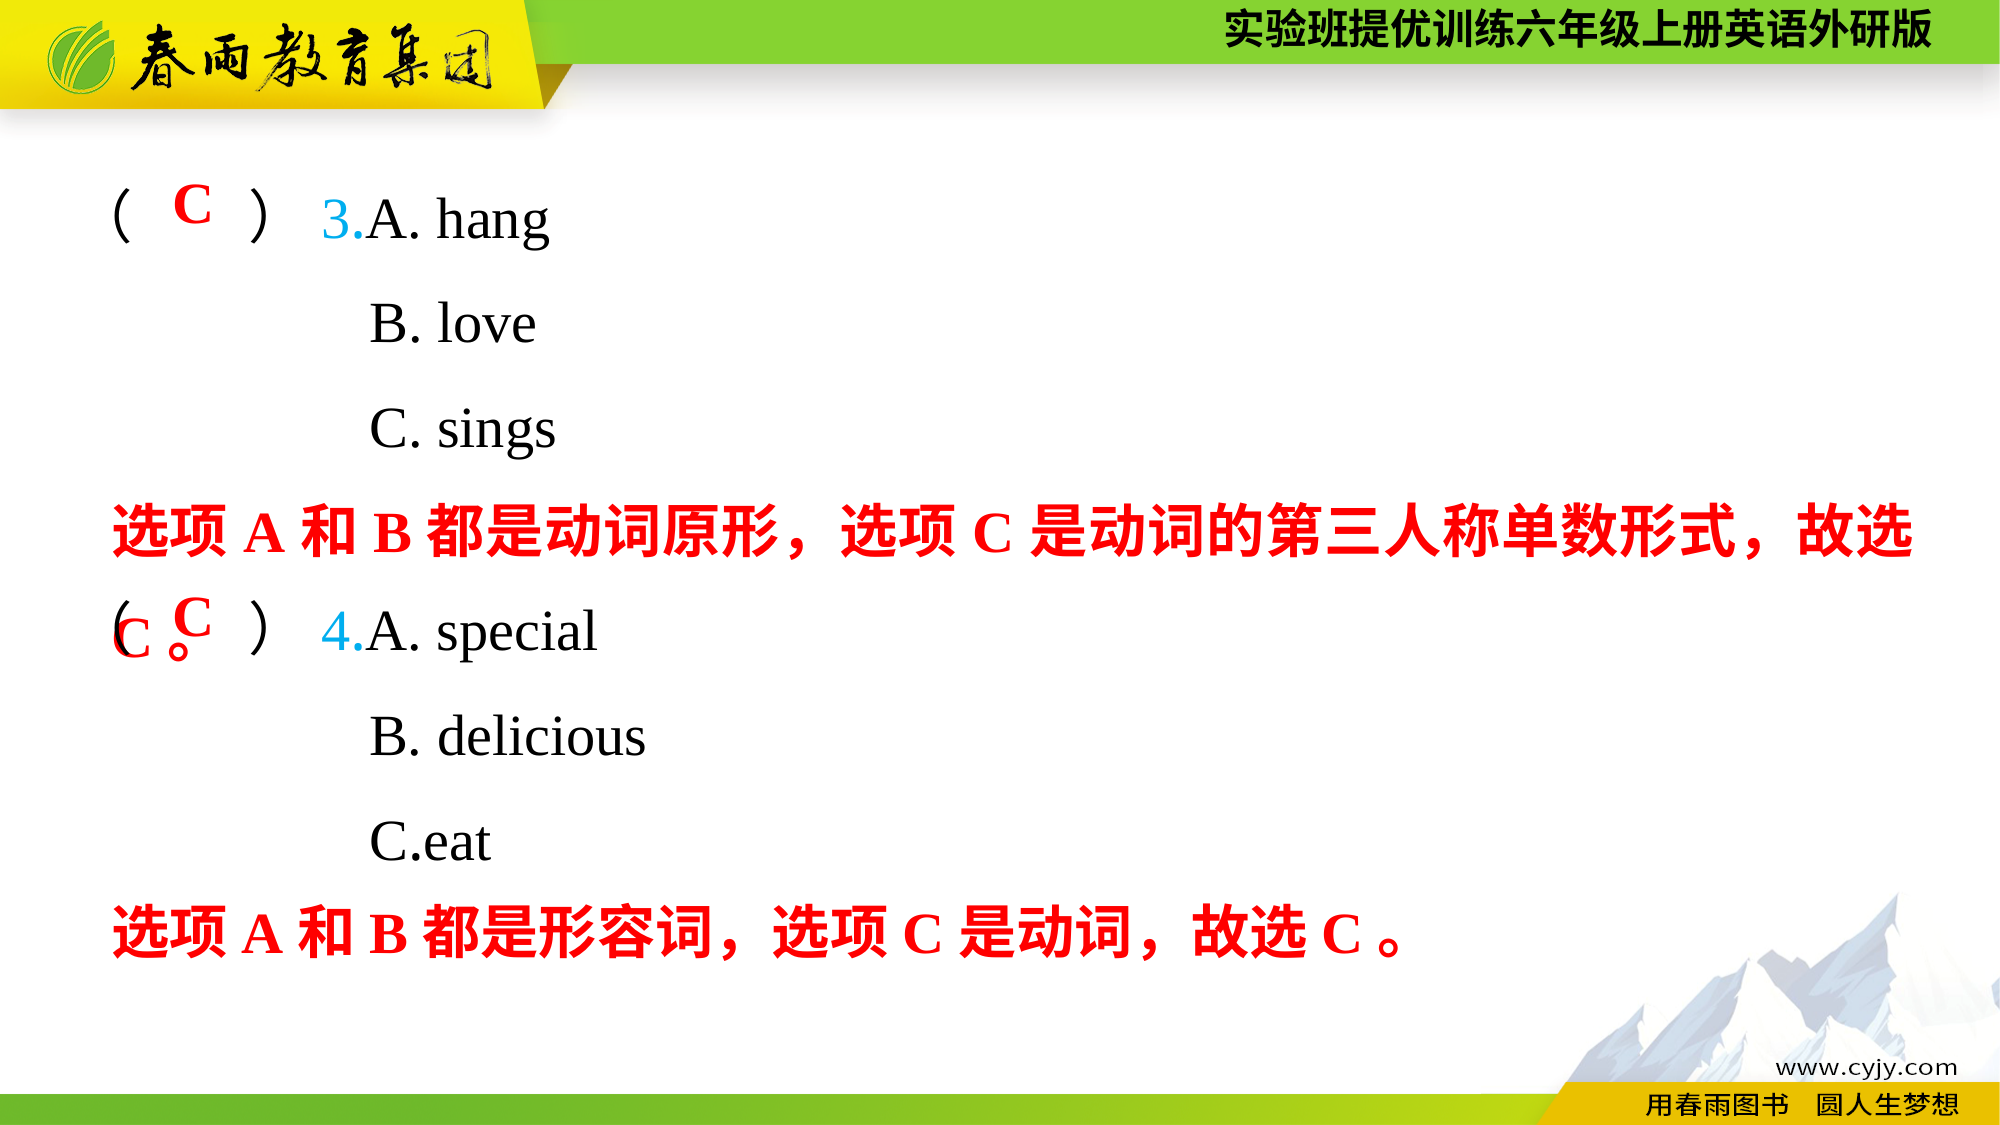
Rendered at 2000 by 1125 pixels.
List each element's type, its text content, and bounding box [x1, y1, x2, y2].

list （ ）3.A. hang B. love C. sings [59, 137, 1944, 458]
picture [0, 0, 2000, 1125]
text_box 选项A和B都是形容词，选项C是动词，故选C。 [96, 852, 1944, 973]
text_box （ ）4.A. special B. delicious C.eat [59, 549, 1944, 880]
text_box 选项A和B都是动词原形，选项C是动词的第三人称单数形式，故选C。 [96, 452, 1944, 549]
text_box C [157, 158, 230, 243]
text_box C [157, 570, 230, 656]
